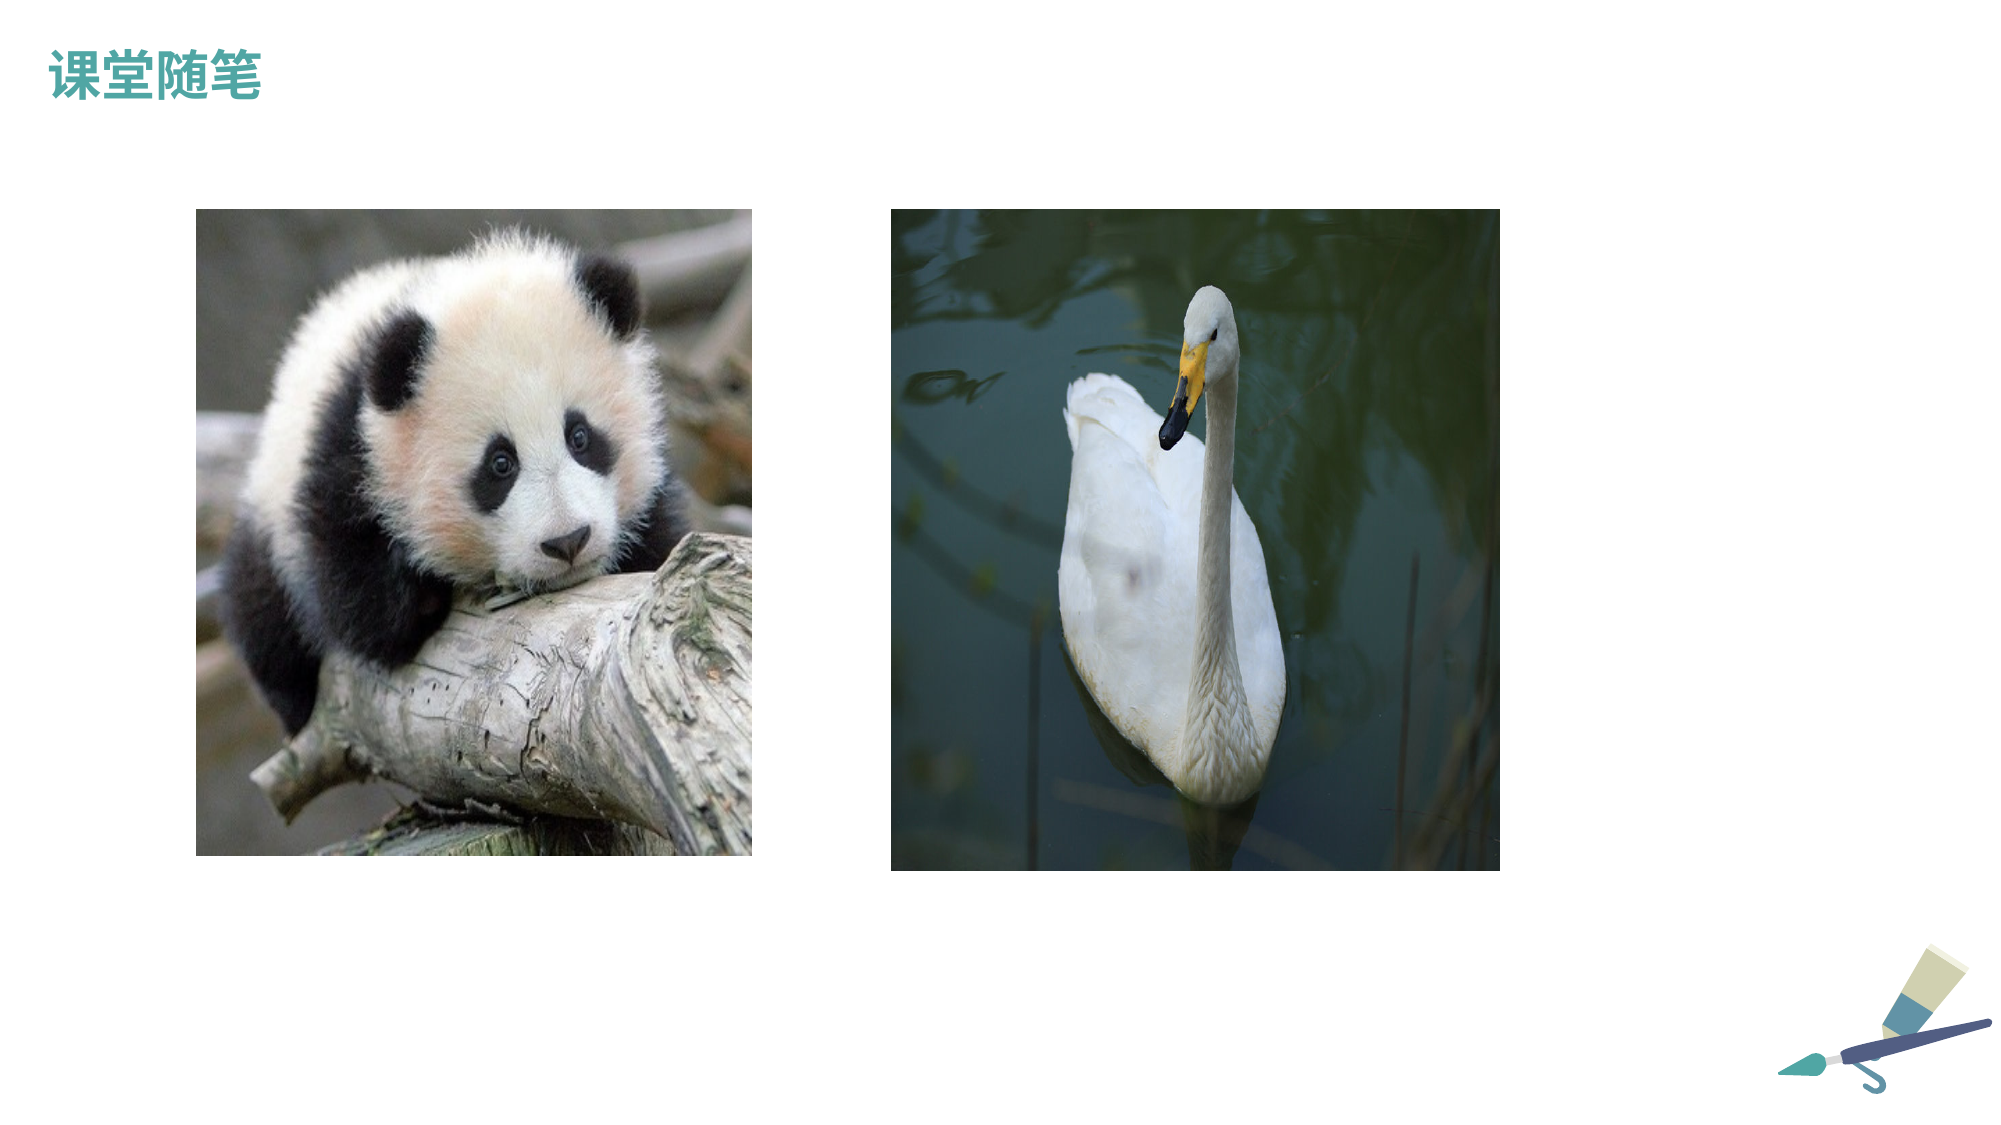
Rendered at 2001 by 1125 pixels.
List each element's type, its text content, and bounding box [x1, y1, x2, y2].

text_box 课堂随笔 [32, 33, 347, 114]
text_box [1811, 945, 1974, 1125]
picture [891, 209, 1500, 871]
picture [196, 209, 752, 856]
